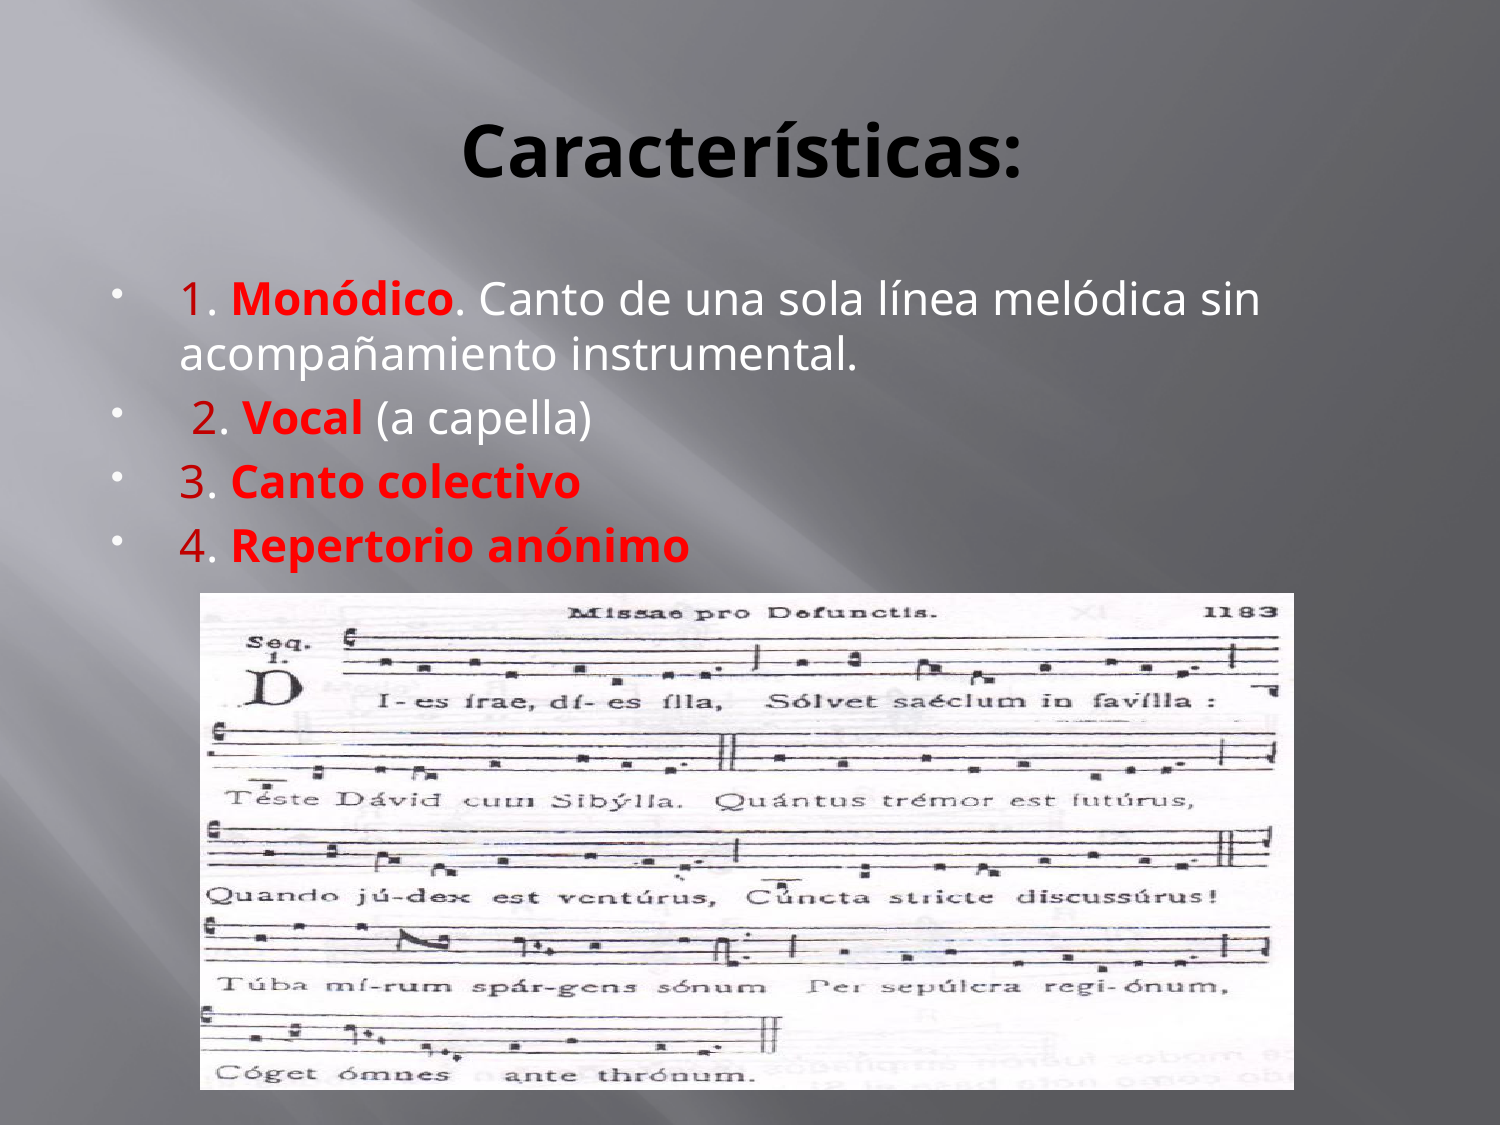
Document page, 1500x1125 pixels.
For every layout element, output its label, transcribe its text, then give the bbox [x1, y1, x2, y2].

picture [200, 593, 1294, 1090]
list 1. Monódico. Canto de una sola línea melódica sin acompañamiento instrumental. 2. Vocal (a capella) 3. Canto colectivo 4. Repertorio anónimo [75, 262, 1425, 1035]
title Características: [76, 78, 1427, 218]
